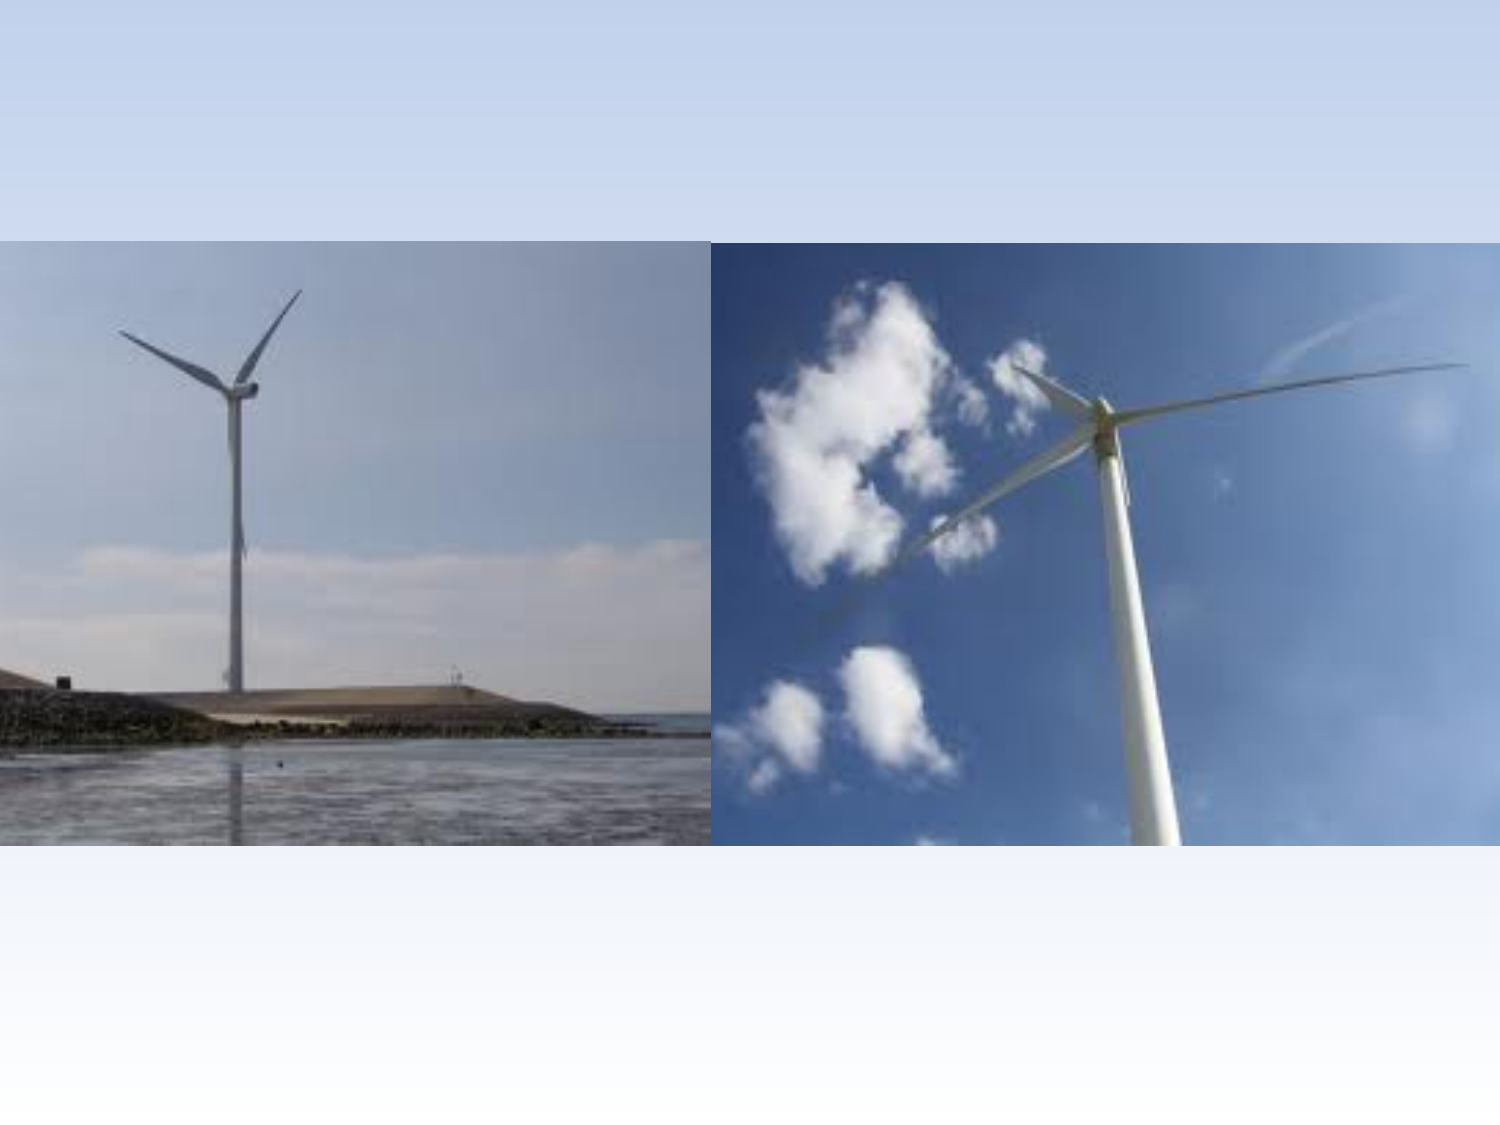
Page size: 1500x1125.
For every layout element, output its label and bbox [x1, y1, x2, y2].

picture [0, 241, 1500, 847]
